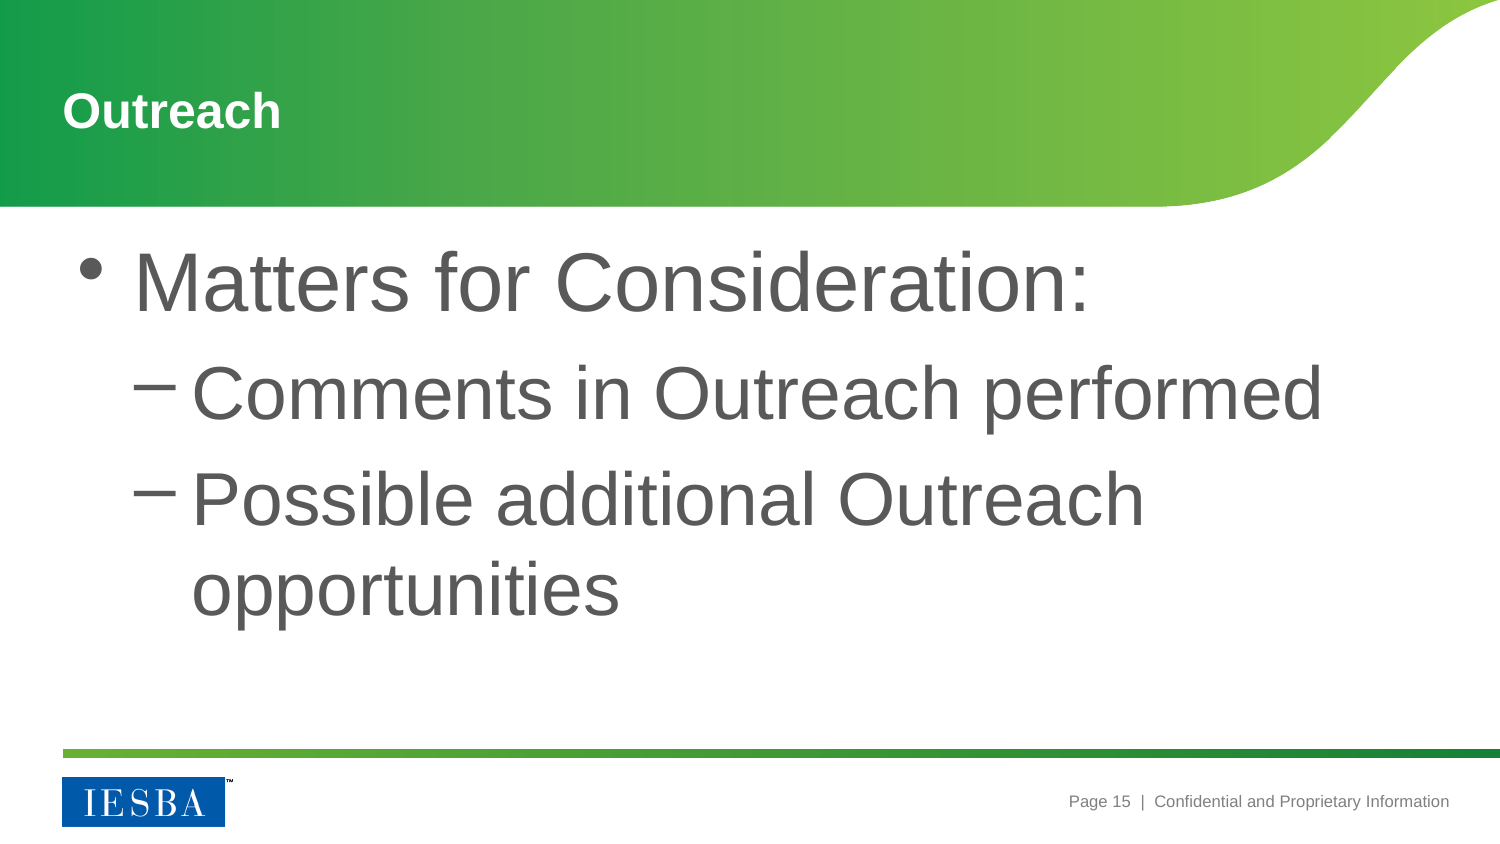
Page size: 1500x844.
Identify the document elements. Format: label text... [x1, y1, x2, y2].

list Matters for Consideration: Comments in Outreach performed Possible additional Outreach opportunities [62, 220, 1450, 724]
picture [0, 0, 1500, 207]
picture [62, 777, 233, 827]
title Outreach [62, 75, 1300, 142]
